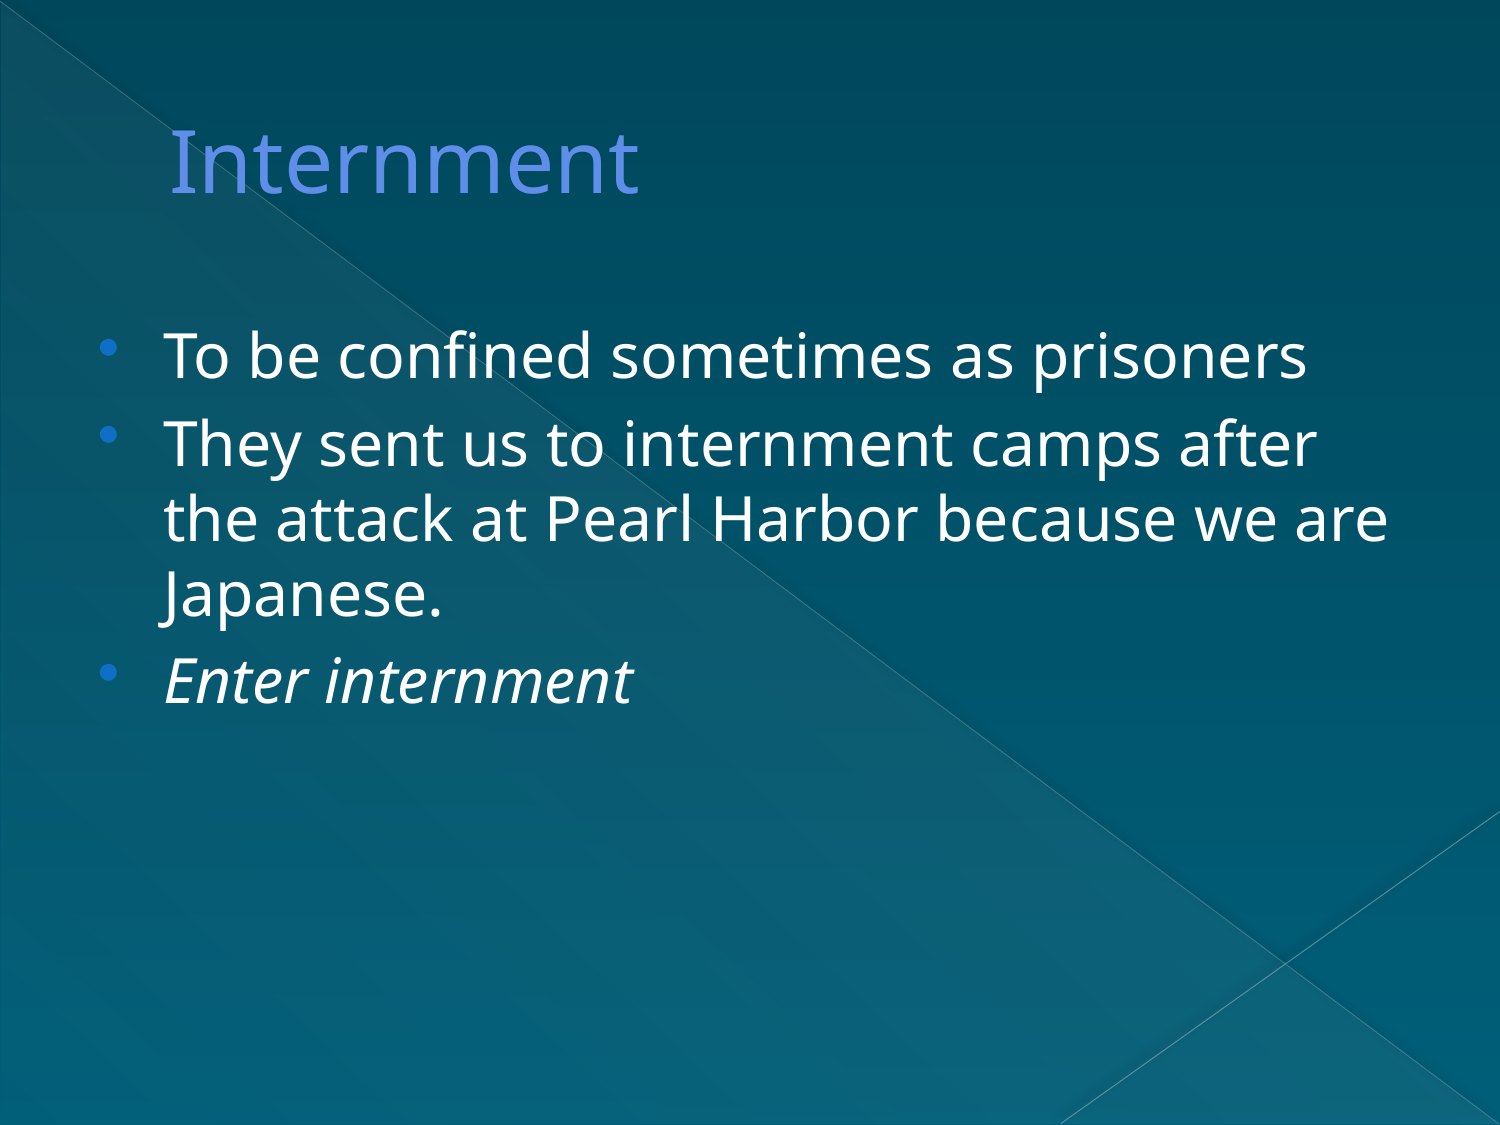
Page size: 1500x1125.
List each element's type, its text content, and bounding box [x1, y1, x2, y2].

title Internment [75, 43, 1425, 274]
list To be confined sometimes as prisoners They sent us to internment camps after the attack at Pearl Harbor because we are Japanese. Enter internment [75, 308, 1425, 1059]
